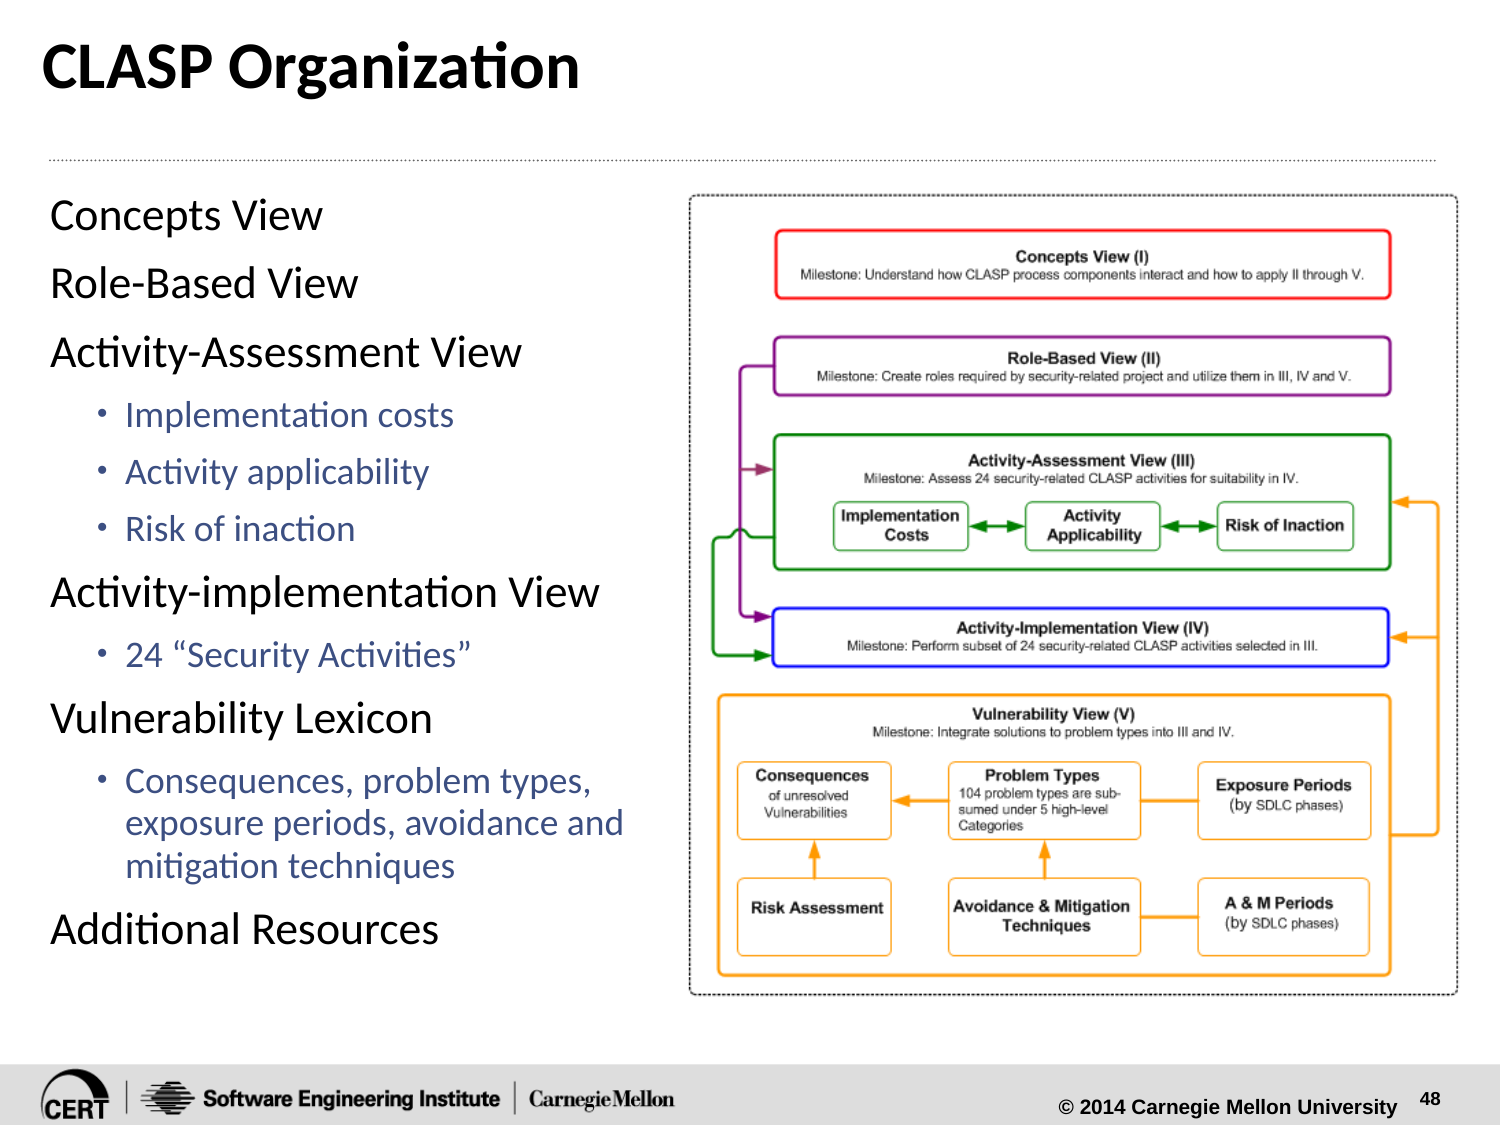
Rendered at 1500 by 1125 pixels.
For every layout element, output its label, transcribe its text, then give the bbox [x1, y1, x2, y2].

picture [685, 187, 1469, 1005]
picture [24, 1065, 688, 1125]
list Concepts View Role-Based View Activity-Assessment View Implementation costs Activity applicability Risk of inaction Activity-implementation View 24 “Security Activities” Vulnerability Lexicon Consequences, problem types, exposure periods, avoidance and mitigation techniques Additional Resources [49, 187, 684, 1001]
title CLASP Organization [42, 37, 1434, 155]
